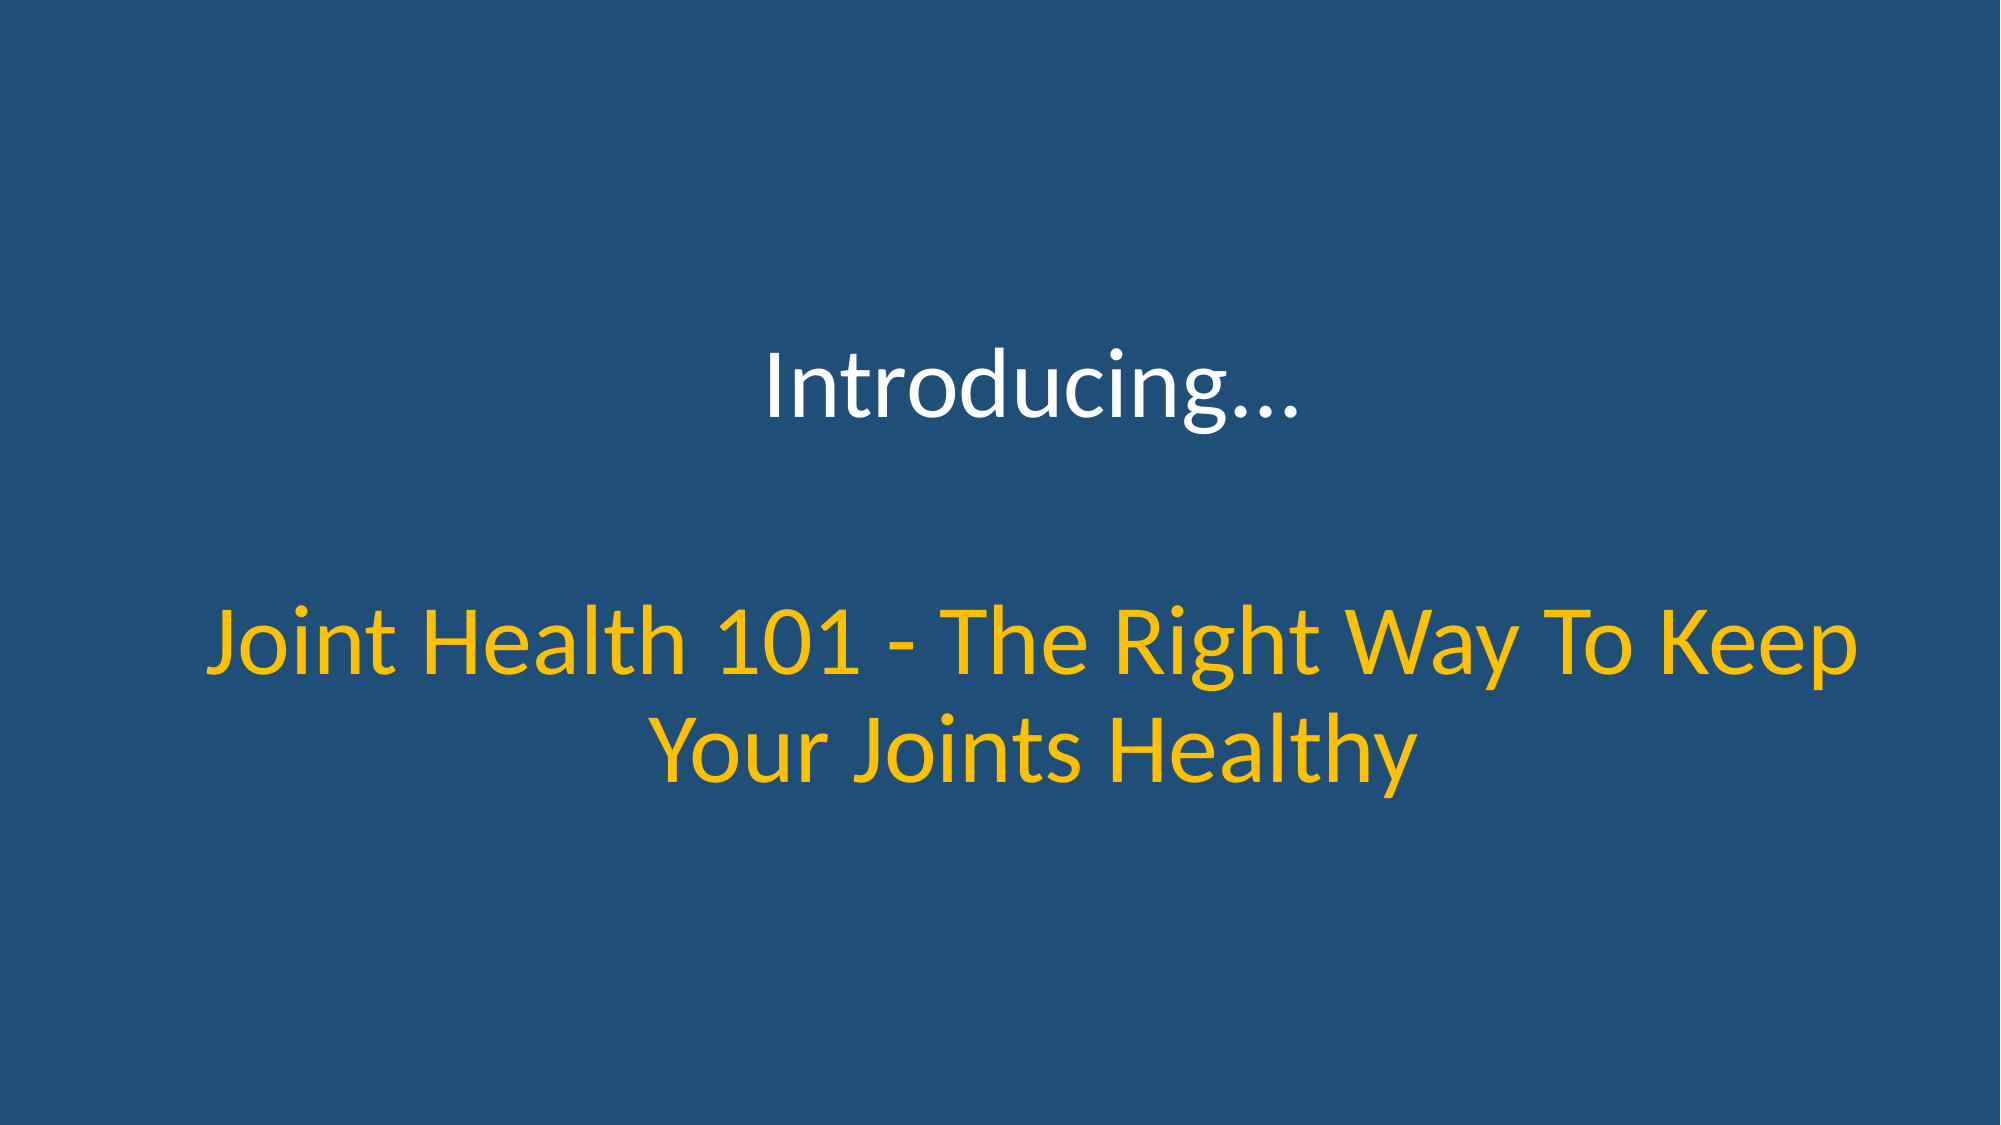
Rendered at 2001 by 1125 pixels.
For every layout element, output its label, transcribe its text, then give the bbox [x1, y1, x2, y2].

list Introducing... Joint Health 101 - The Right Way To Keep Your Joints Healthy [171, 323, 1897, 774]
